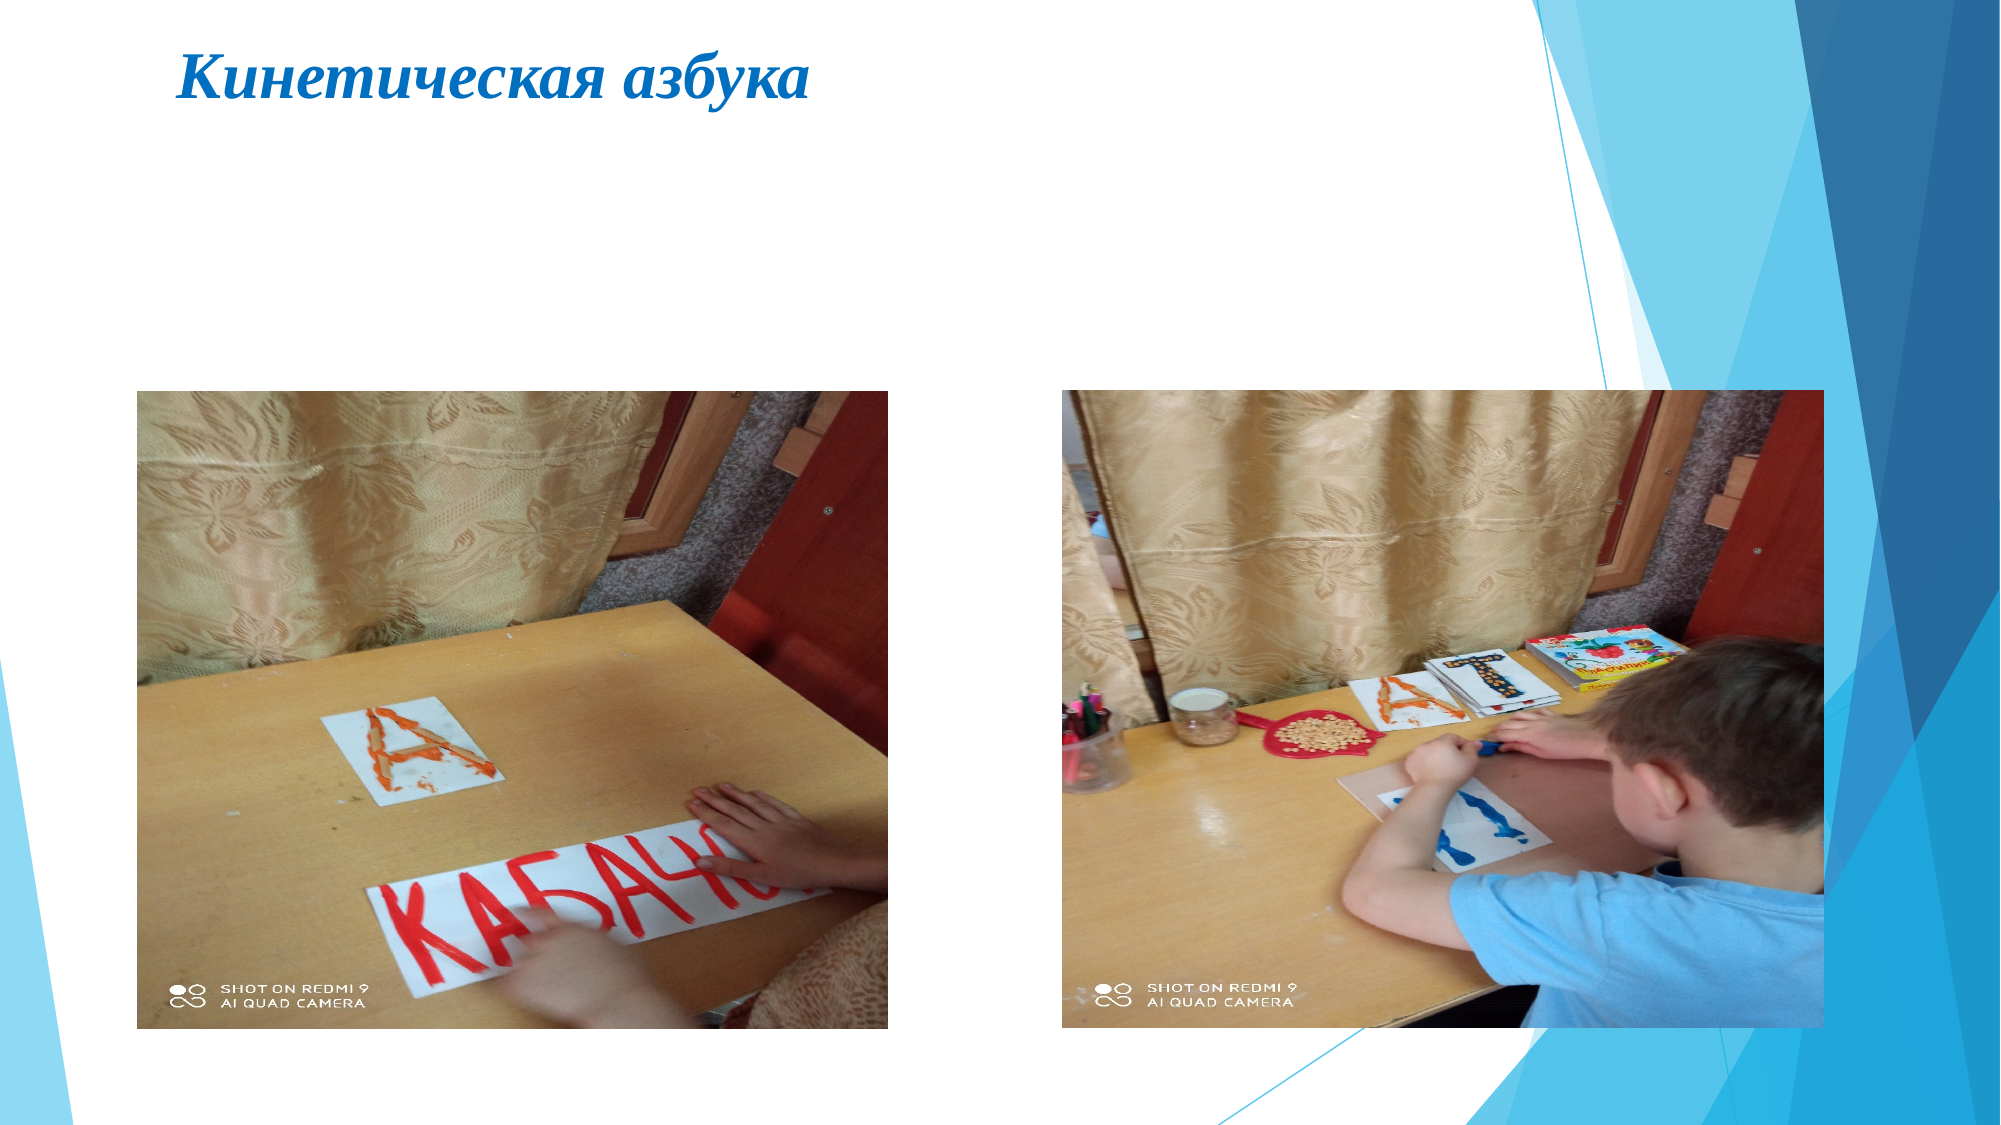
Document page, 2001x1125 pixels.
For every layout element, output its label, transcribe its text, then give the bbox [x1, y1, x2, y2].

title Кинетическая азбука [176, 32, 1824, 114]
picture [1062, 390, 1824, 1029]
picture [137, 391, 888, 1030]
